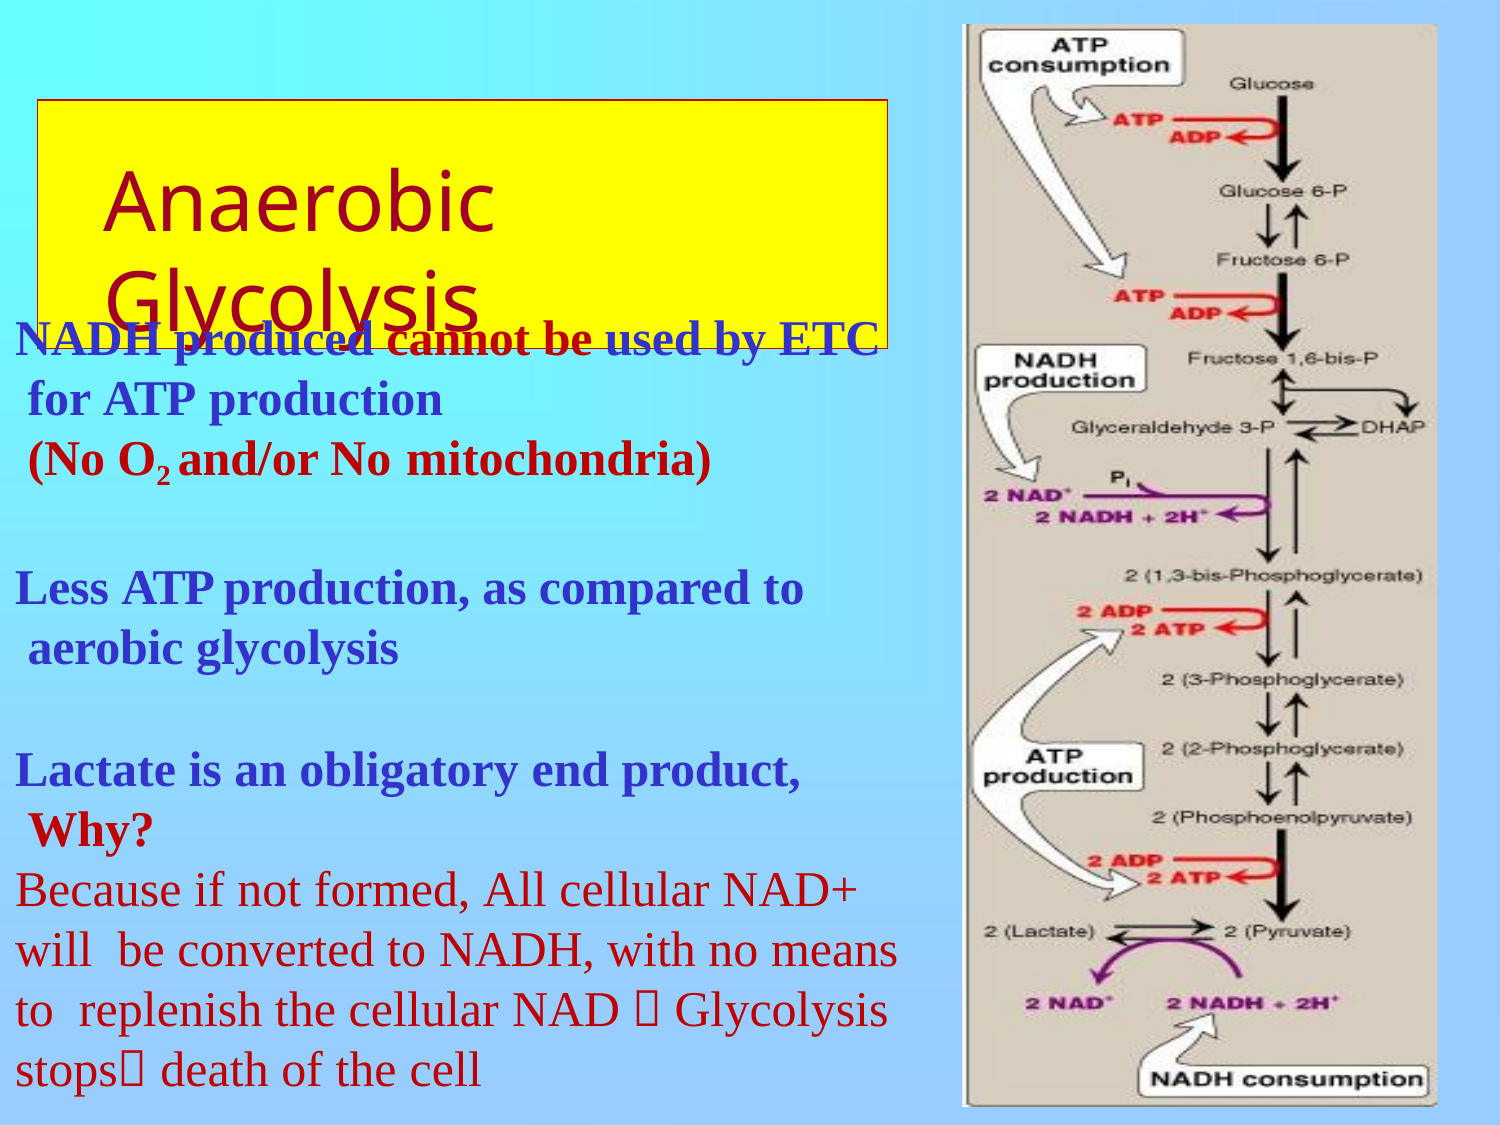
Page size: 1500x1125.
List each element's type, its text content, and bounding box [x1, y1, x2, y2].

text_box [962, 24, 1438, 1107]
picture [0, 0, 1500, 1125]
text_box NADH produced cannot be used by ETC for ATP production (No O2 and/or No mitochondria) Less ATP production, as compared to aerobic glycolysis Lactate is an obligatory end product, Why? Because if not formed, All cellular NAD+ will be converted to NADH, with no means to replenish the cellular NAD  Glycolysis stops death of the cell [12, 305, 947, 1097]
title Anaerobic Glycolysis [37, 99, 888, 305]
